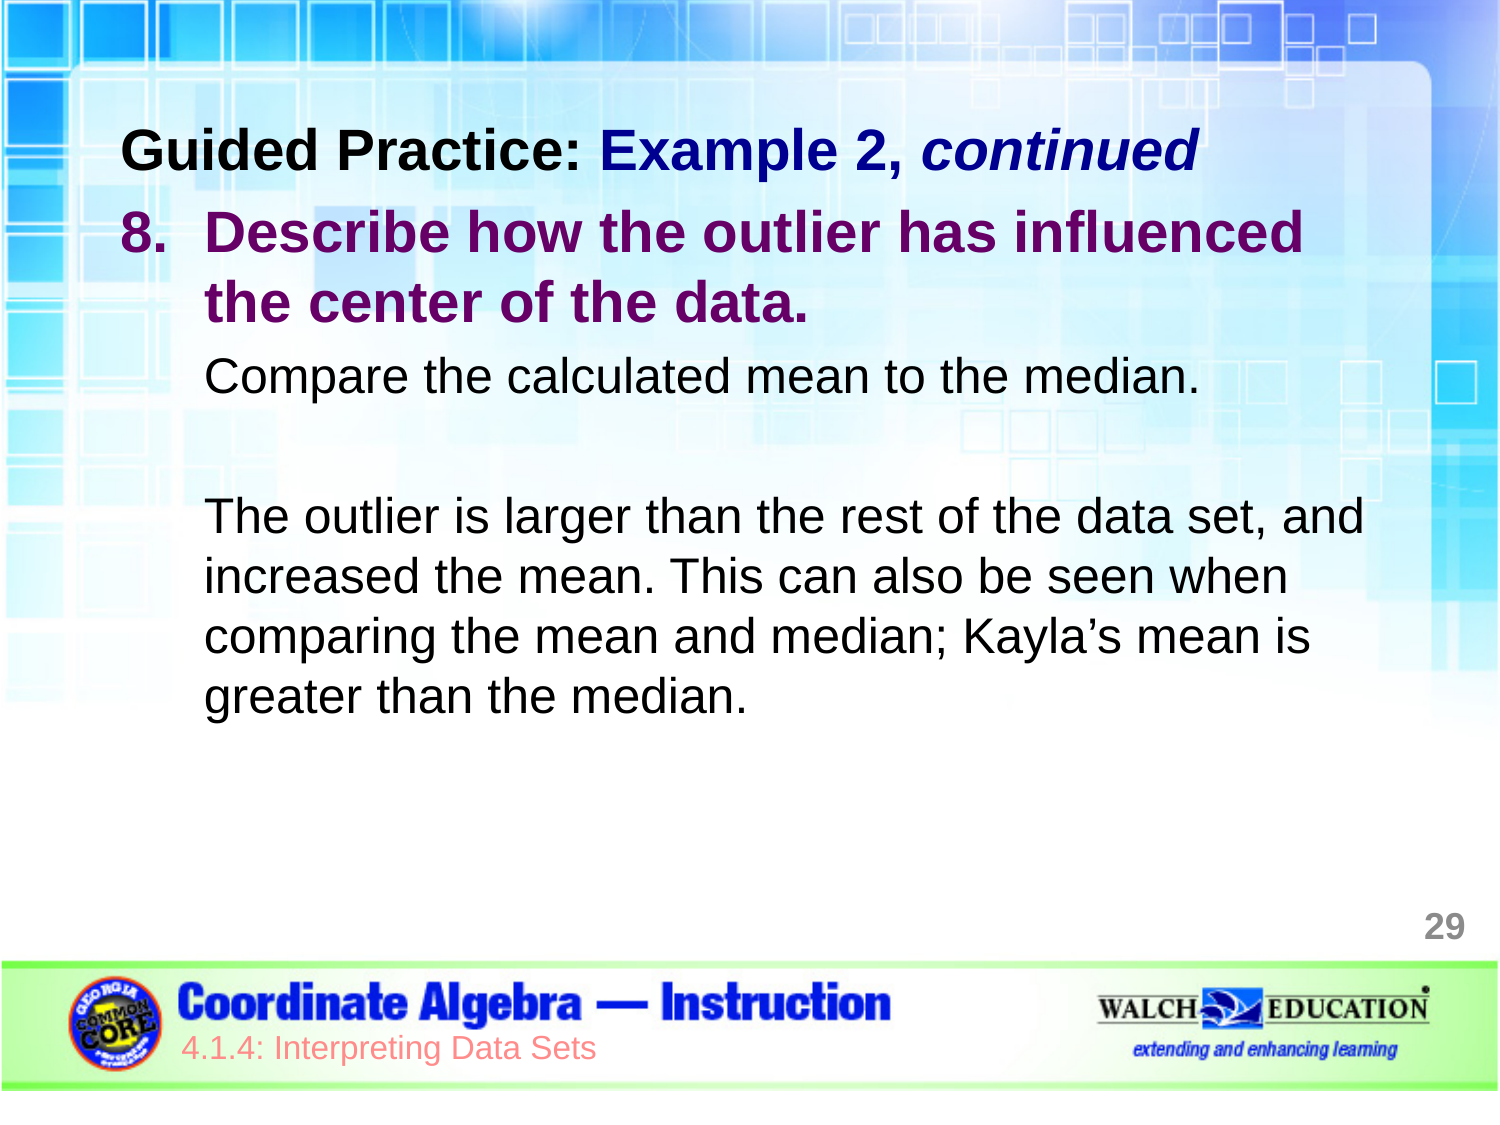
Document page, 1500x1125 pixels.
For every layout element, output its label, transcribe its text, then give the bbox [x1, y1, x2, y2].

footer 4.1.4: Interpreting Data Sets [166, 1024, 1080, 1069]
picture [1, 0, 1500, 1091]
subtitle Guided Practice: Example 2, continued Describe how the outlier has influenced the center of the data. Compare the calculated mean to the median. The outlier is larger than the rest of the data set, and increased the mean. This can also be seen when comparing the mean and median; Kayla’s mean is greater than the median. [105, 105, 1394, 925]
slide_number 29 [1361, 901, 1481, 949]
